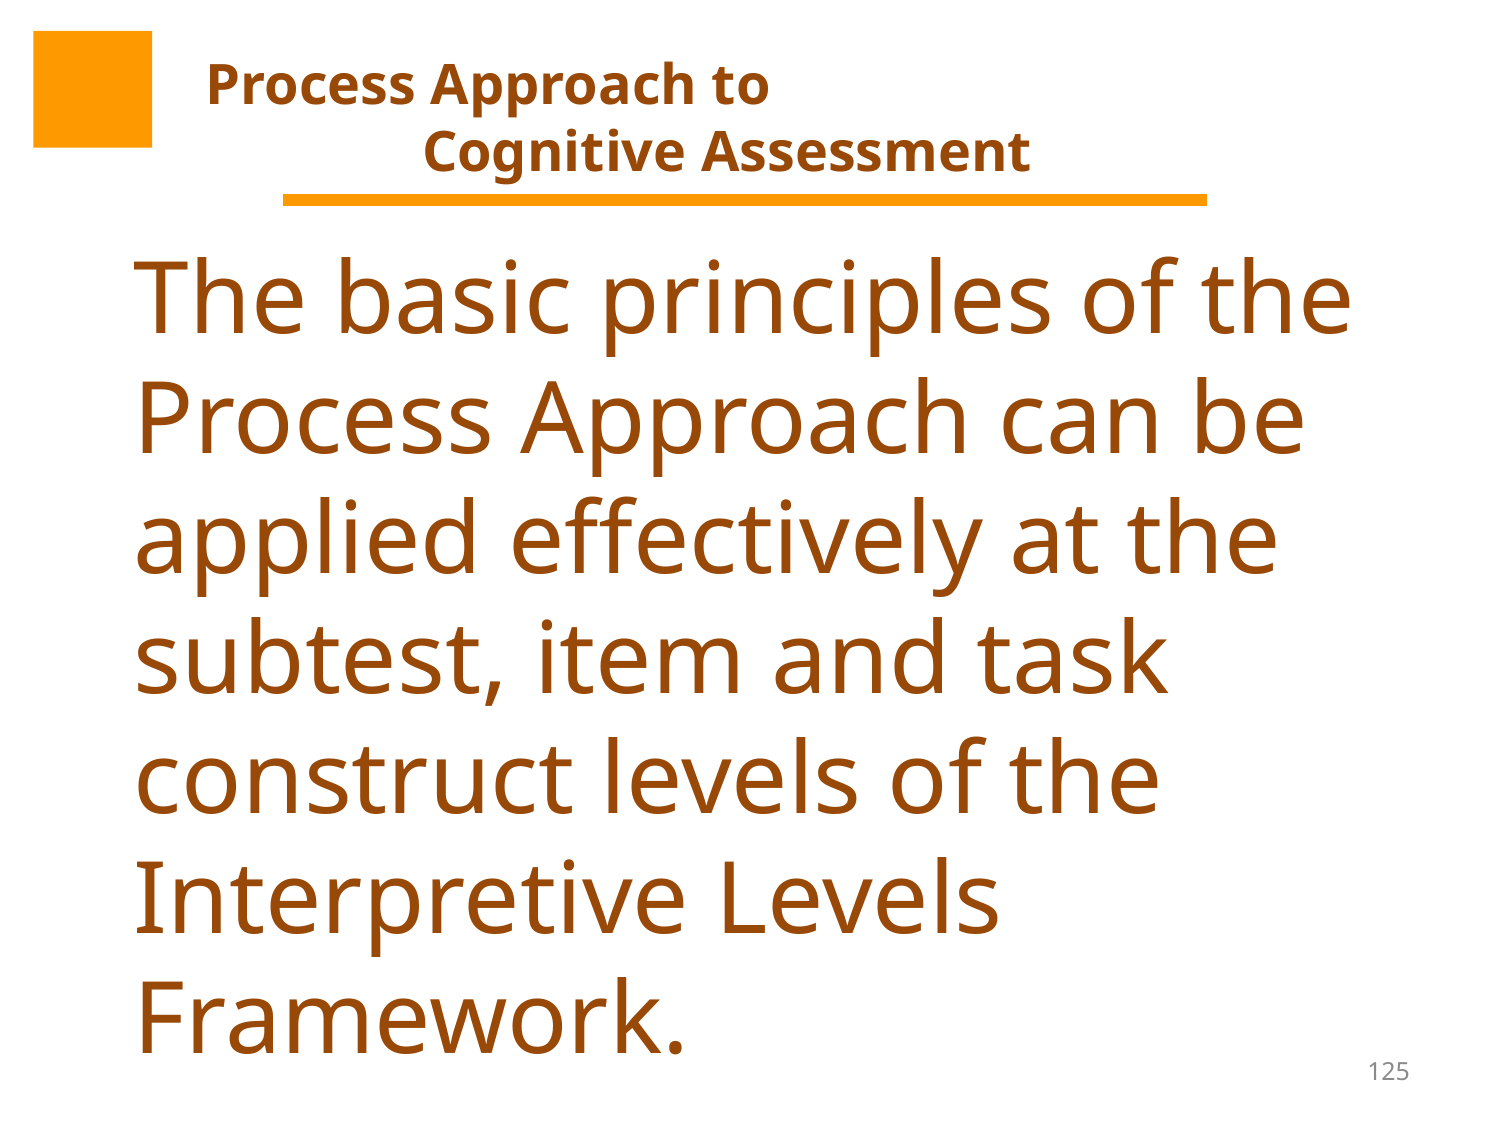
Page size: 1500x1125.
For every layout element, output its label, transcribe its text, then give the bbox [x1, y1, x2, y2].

title Process Approach to Cognitive Assessment [190, 40, 1472, 191]
slide_number 125 [1074, 1042, 1425, 1103]
text_box [31, 29, 154, 150]
list The basic principles of the Process Approach can be applied effectively at the subtest, item and task construct levels of the Interpretive Levels Framework. [118, 225, 1494, 1048]
